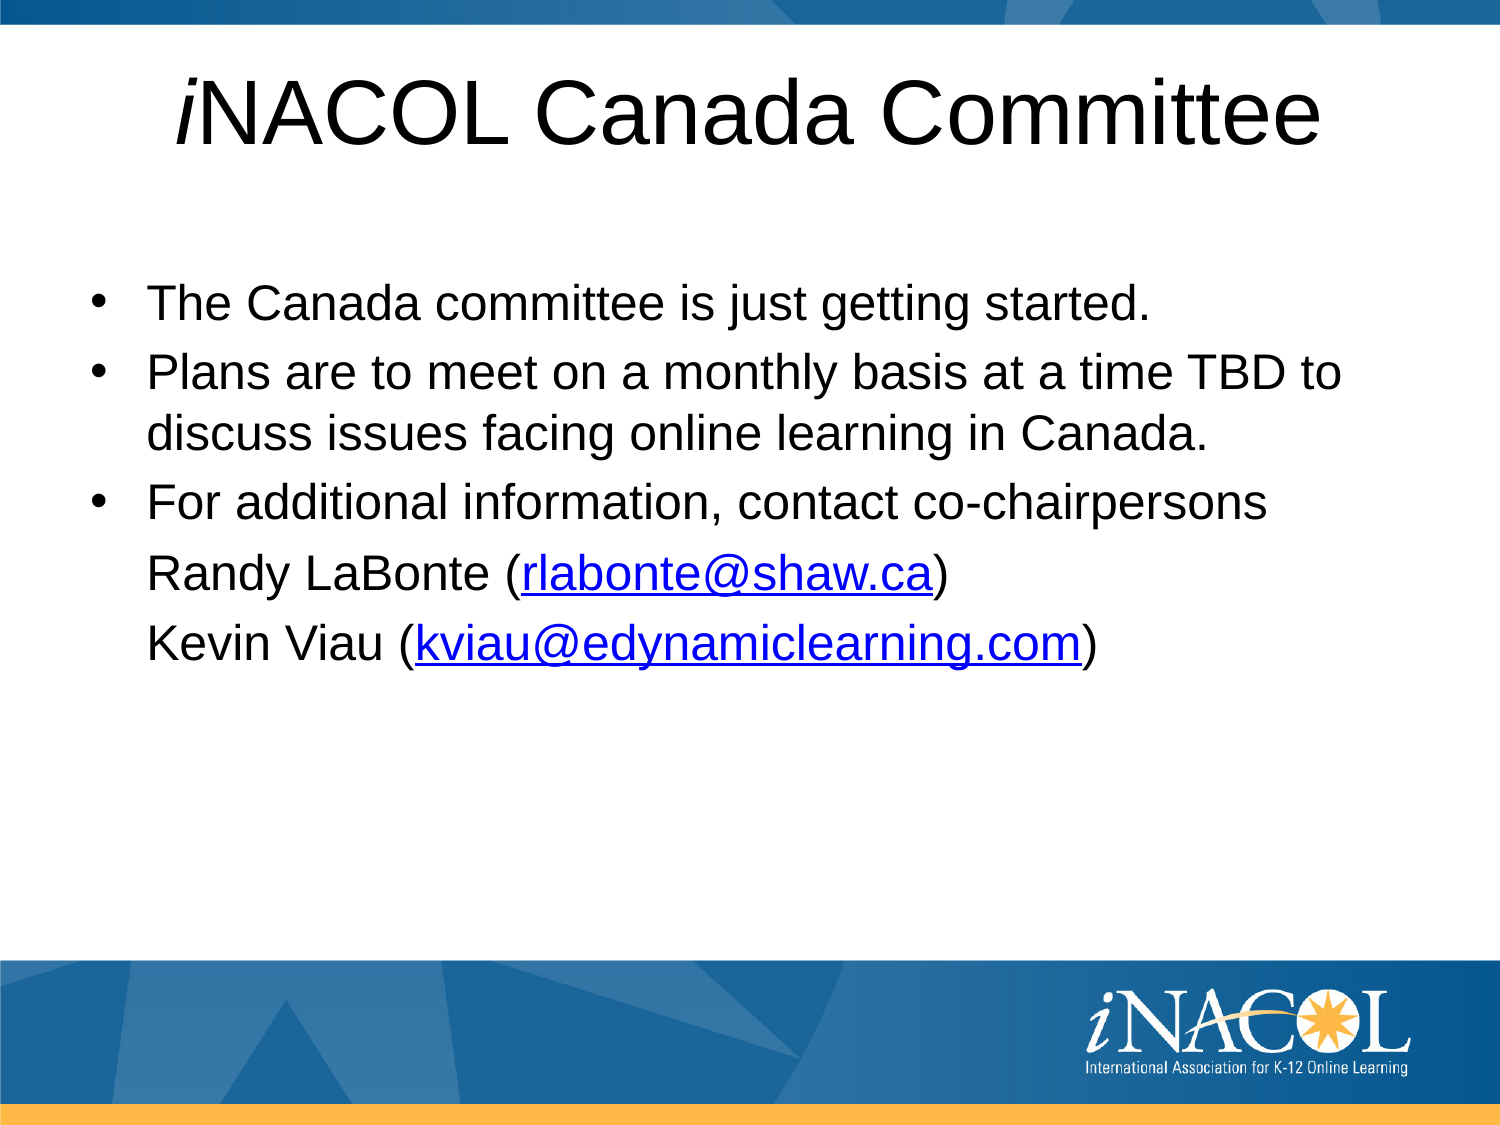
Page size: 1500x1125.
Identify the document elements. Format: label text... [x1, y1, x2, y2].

list The Canada committee is just getting started. Plans are to meet on a monthly basis at a time TBD to discuss issues facing online learning in Canada. For additional information, contact co-chairpersons Randy LaBonte (rlabonte@shaw.ca) Kevin Viau (kviau@edynamiclearning.com) [75, 262, 1425, 1005]
picture [0, 0, 1500, 1125]
title iNACOL Canada Committee [75, 45, 1425, 233]
